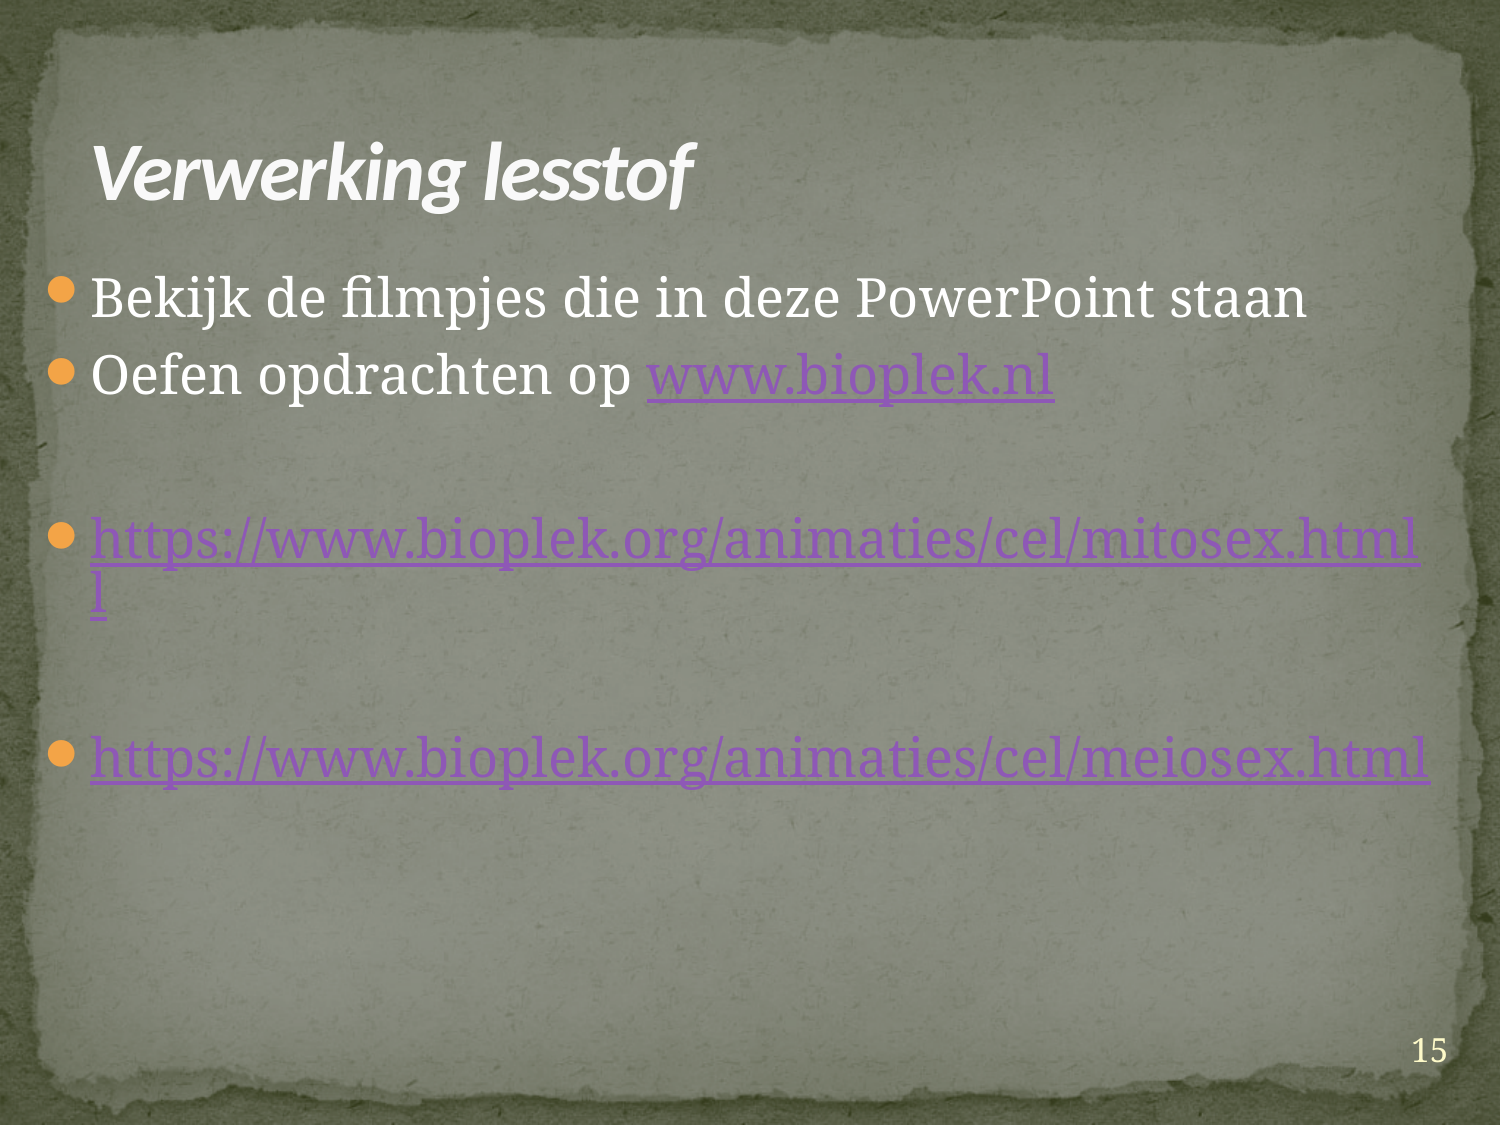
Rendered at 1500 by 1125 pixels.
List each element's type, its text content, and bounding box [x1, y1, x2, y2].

title Verwerking lesstof [74, 24, 1425, 225]
slide_number 15 [1379, 1014, 1480, 1089]
list Bekijk de filmpjes die in deze PowerPoint staan Oefen opdrachten op www.bioplek.nl https://www.bioplek.org/animaties/cel/mitosex.htmll https://www.bioplek.org/animaties/cel/meiosex.html [29, 255, 1447, 1005]
